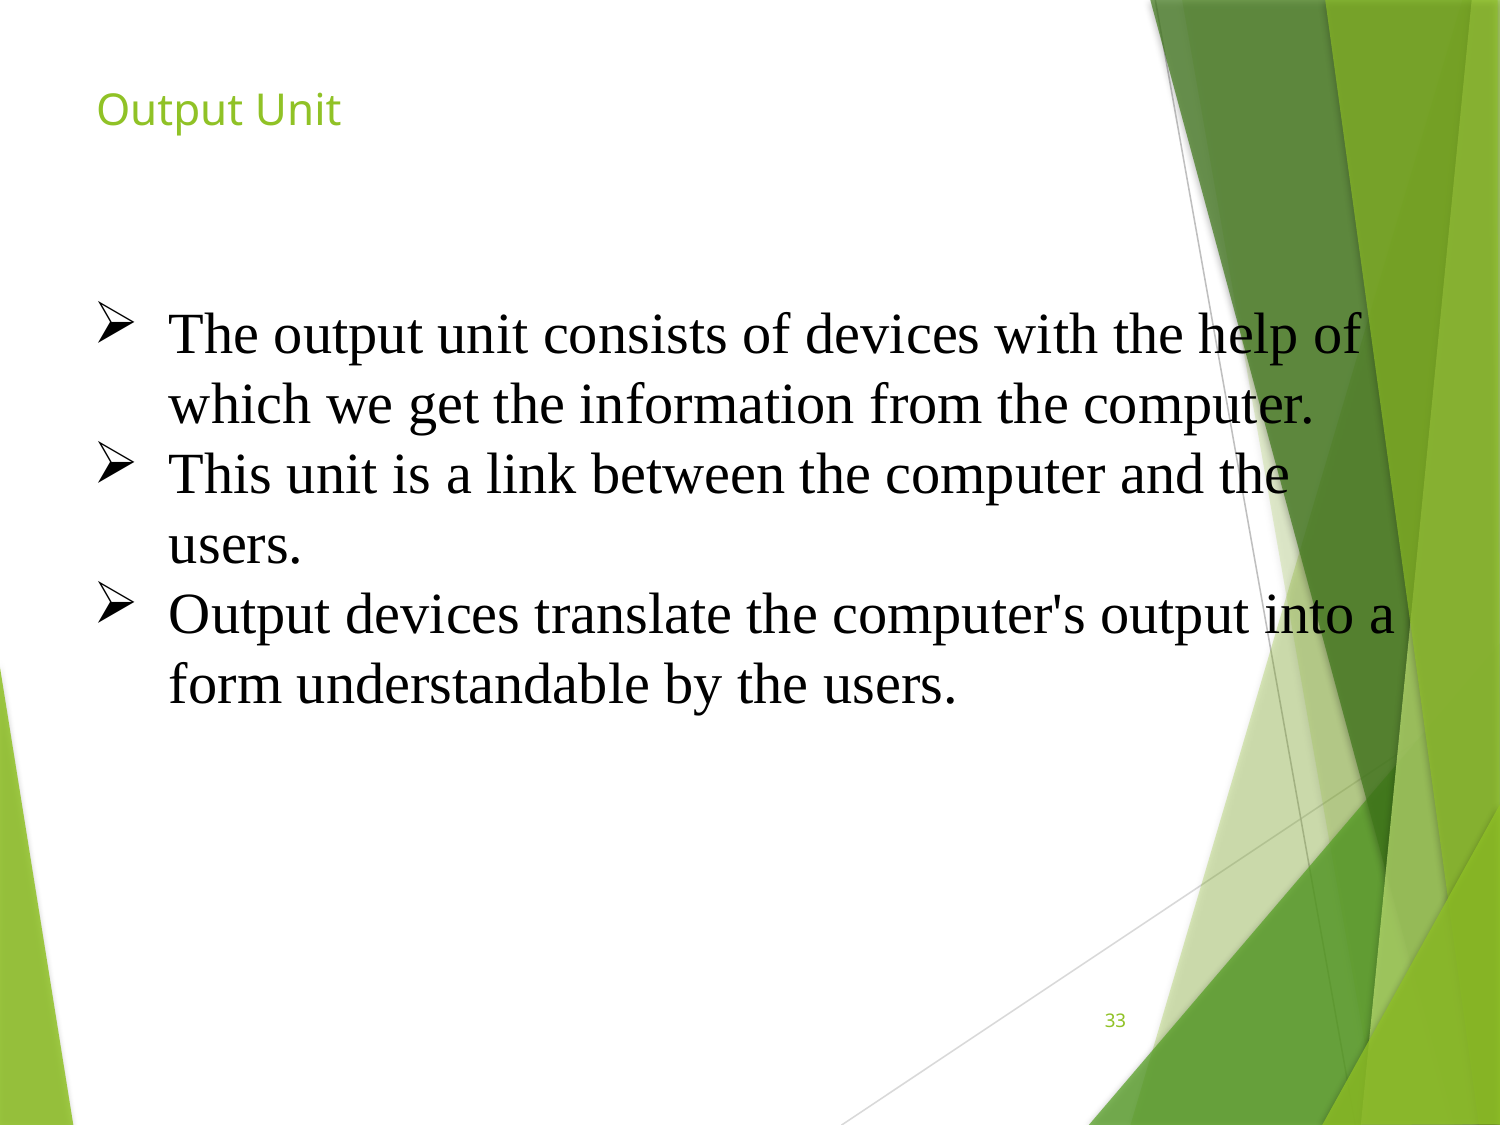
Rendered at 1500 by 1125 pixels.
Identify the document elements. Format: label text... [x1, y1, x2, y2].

title Output Unit [81, 74, 1237, 250]
slide_number 33 [1057, 991, 1142, 1051]
text_box The output unit consists of devices with the help of which we get the information from the computer. This unit is a link between the computer and the users. Output devices translate the computer's output into a form understandable by the users. [79, 287, 1430, 768]
